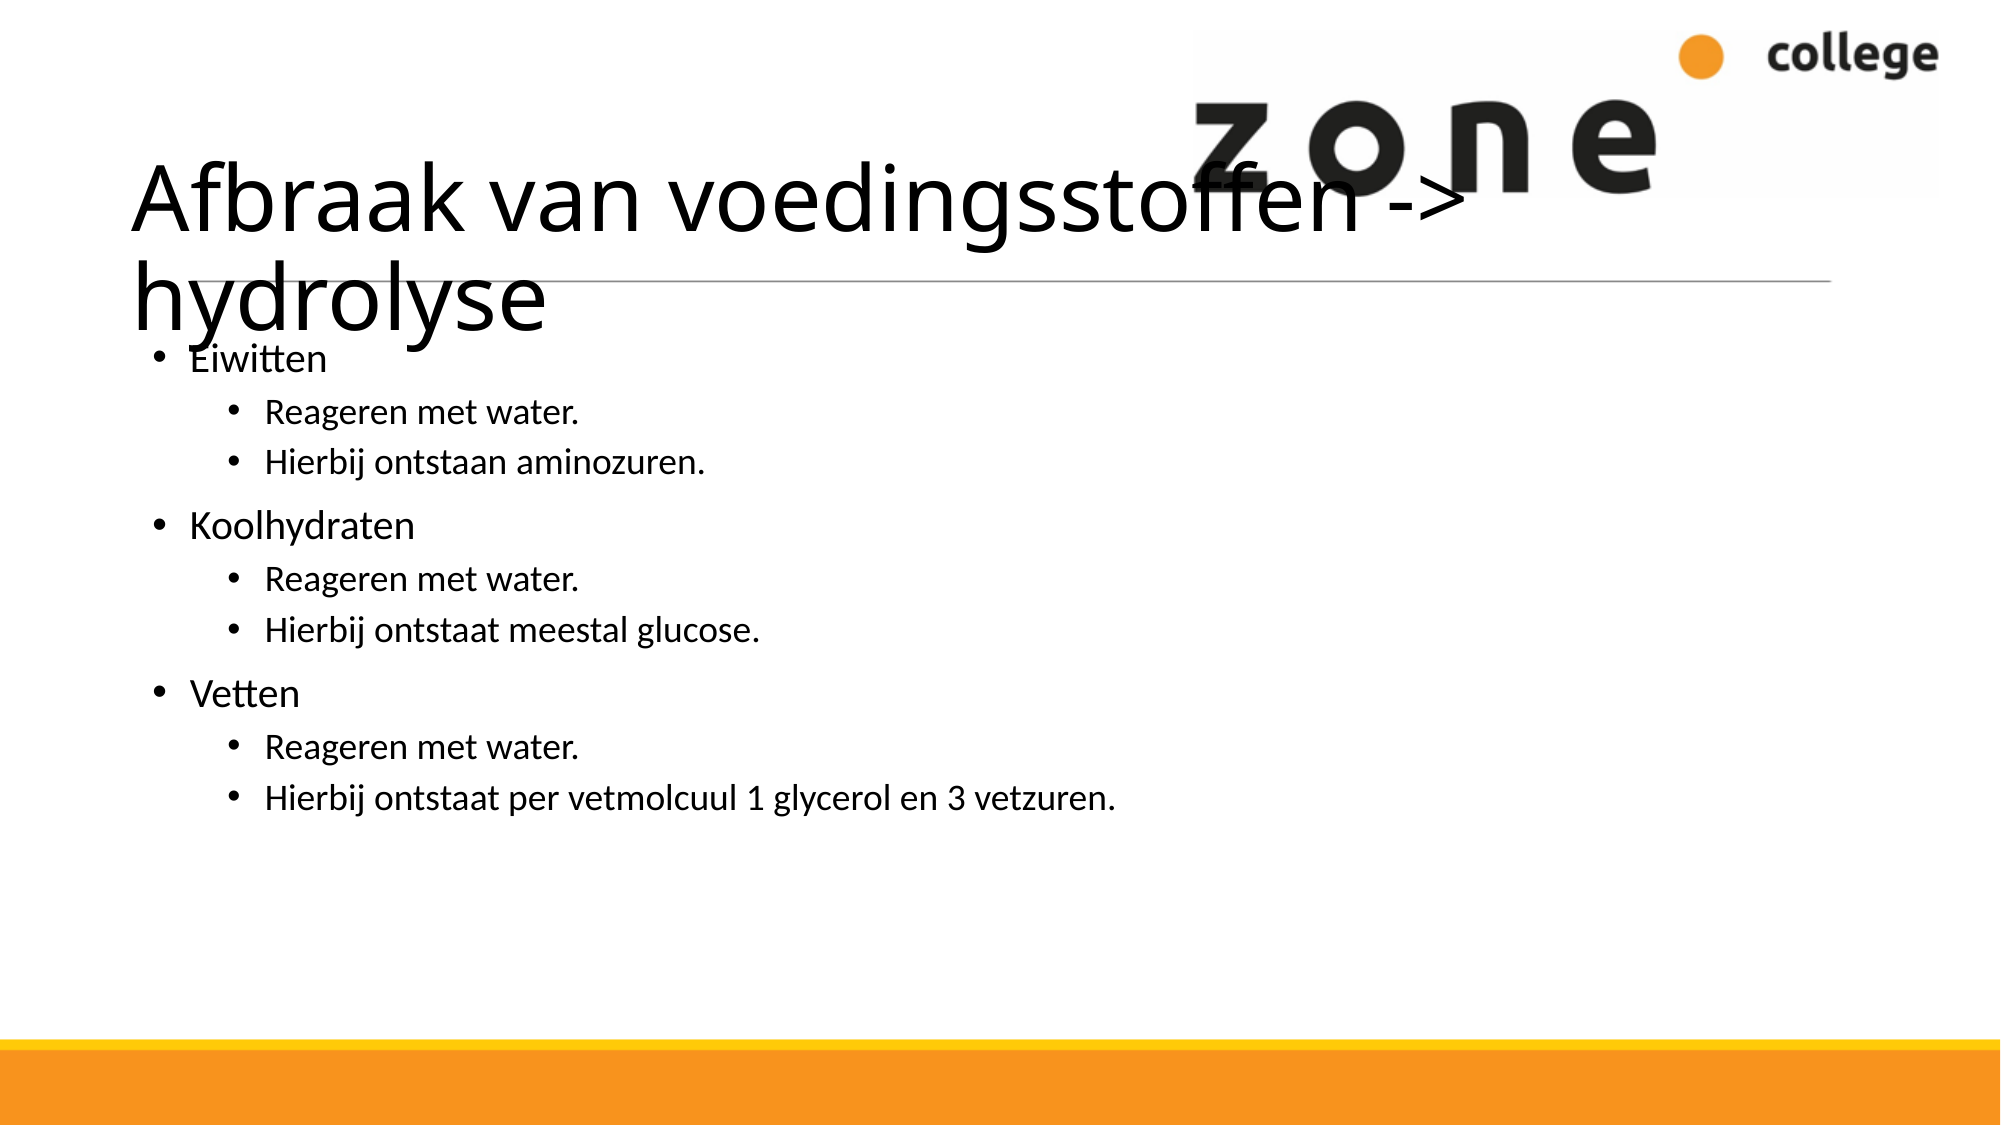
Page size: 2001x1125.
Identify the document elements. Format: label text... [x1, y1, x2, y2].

picture [0, 0, 2001, 1125]
title Afbraak van voedingsstoffen -> hydrolyse [116, 142, 1842, 360]
list Eiwitten Reageren met water. Hierbij ontstaan aminozuren. Koolhydraten Reageren met water. Hierbij ontstaat meestal glucose. Vetten Reageren met water. Hierbij ontstaat per vetmolcuul 1 glycerol en 3 vetzuren. [137, 328, 1548, 1007]
